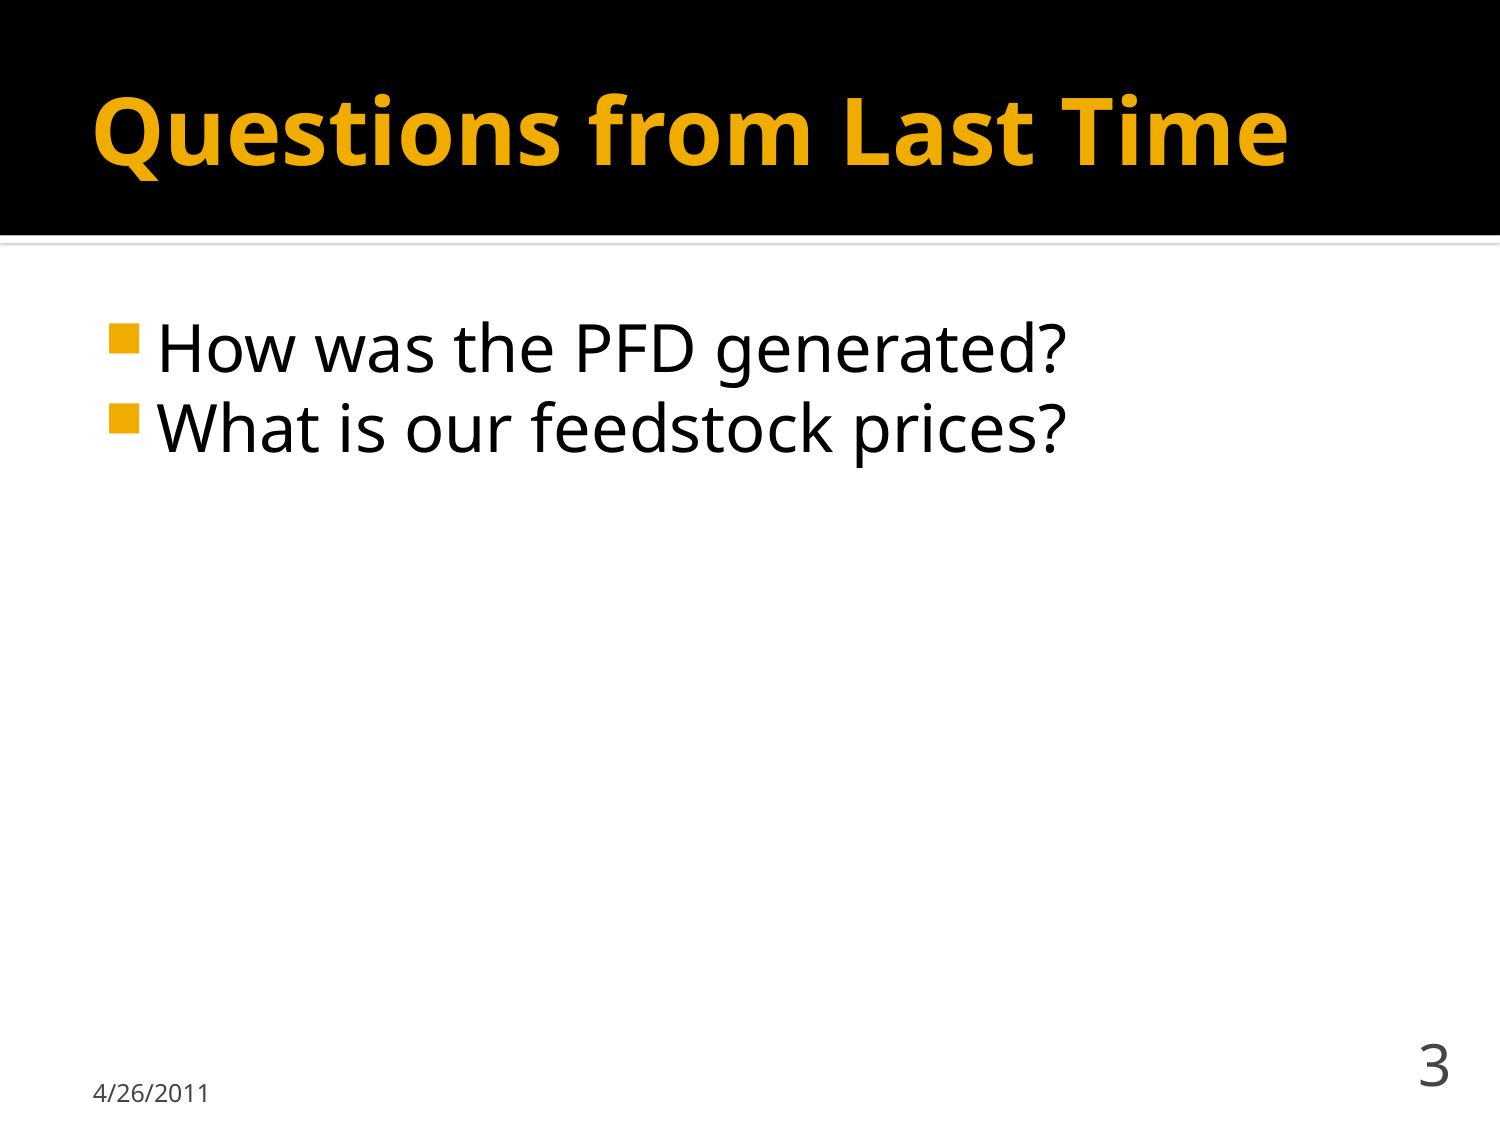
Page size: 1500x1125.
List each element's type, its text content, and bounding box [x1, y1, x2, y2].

title Questions from Last Time [75, 25, 1425, 231]
slide_number 3 [1345, 1062, 1467, 1108]
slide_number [75, 1062, 425, 1108]
list How was the PFD generated? What is our feedstock prices? [75, 291, 1425, 1050]
